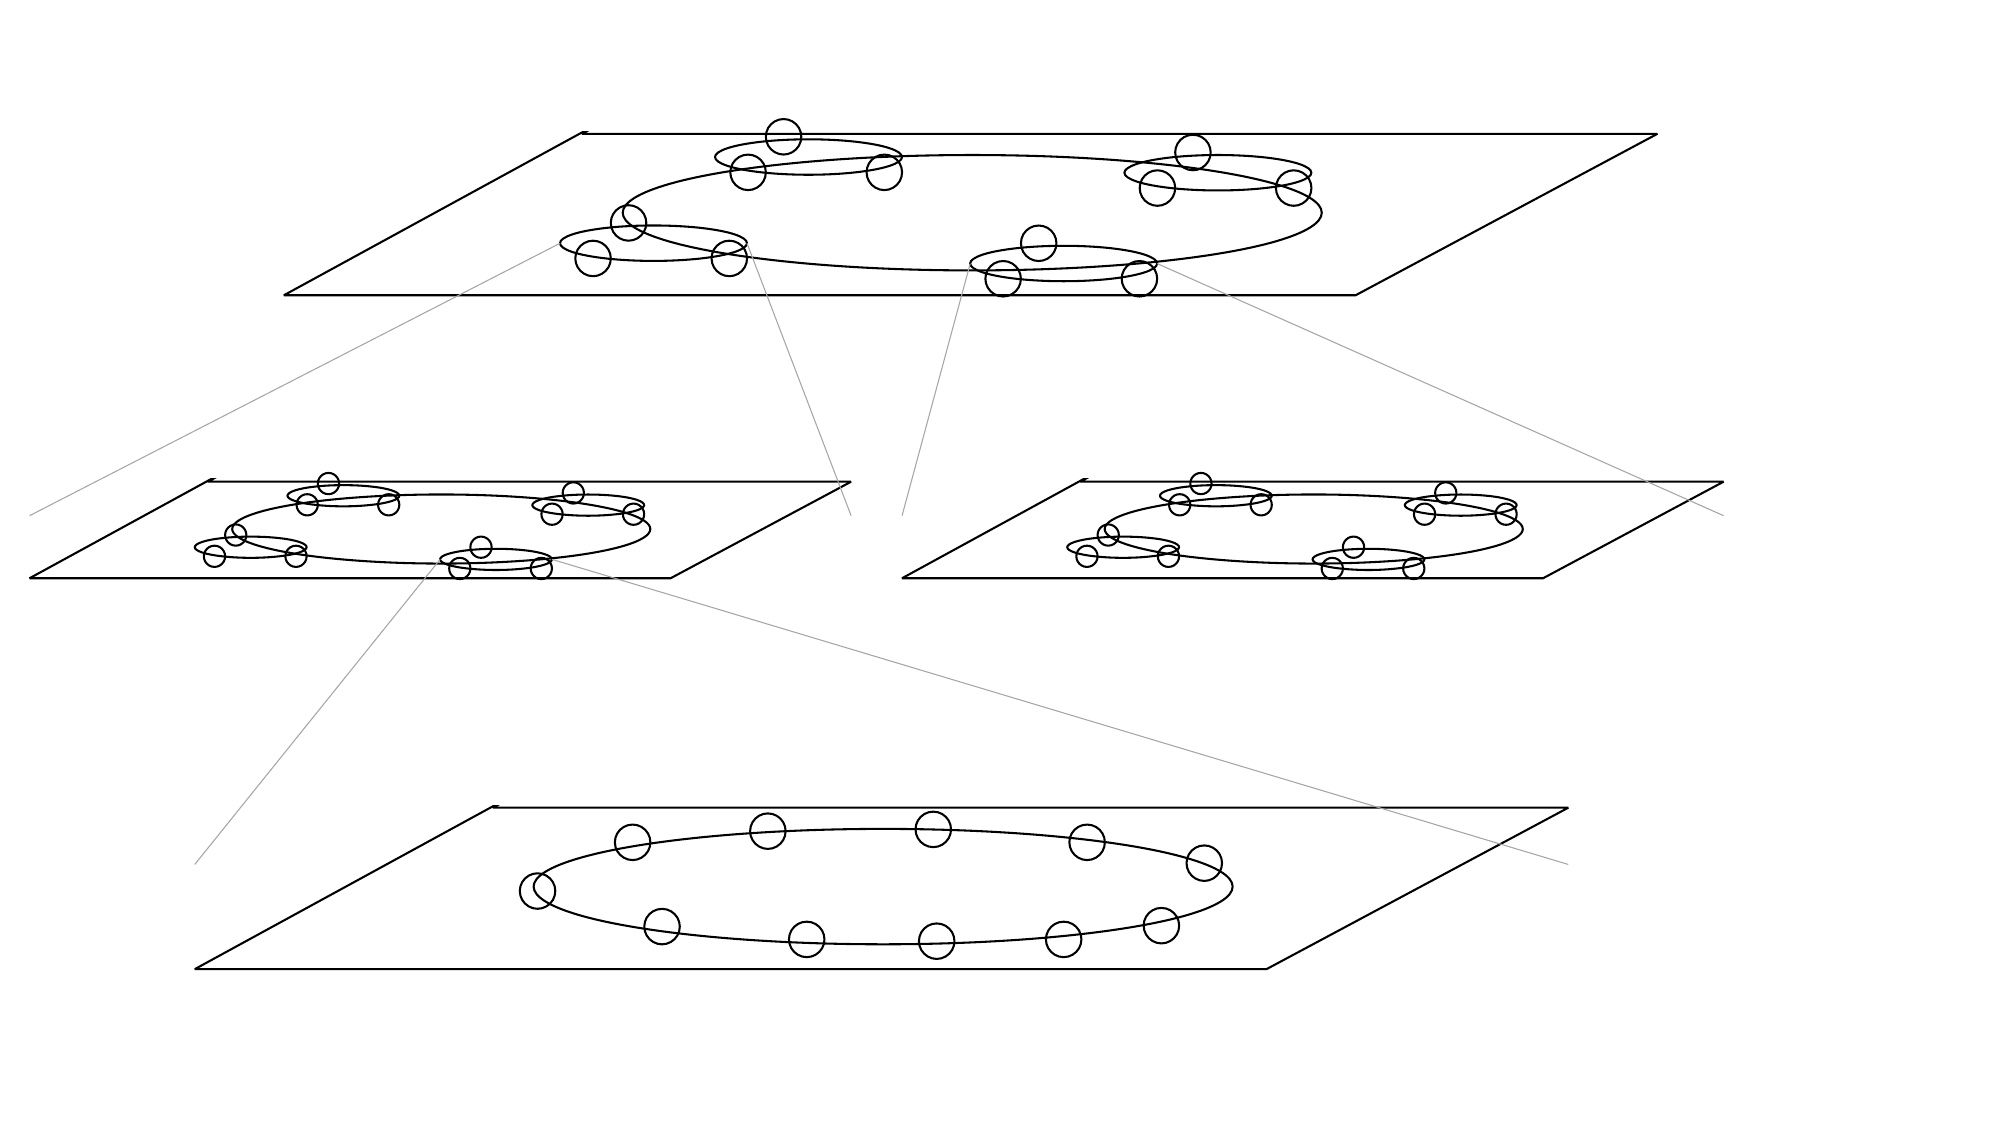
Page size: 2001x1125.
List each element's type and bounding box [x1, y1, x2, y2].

text_box [29, 50, 1724, 970]
